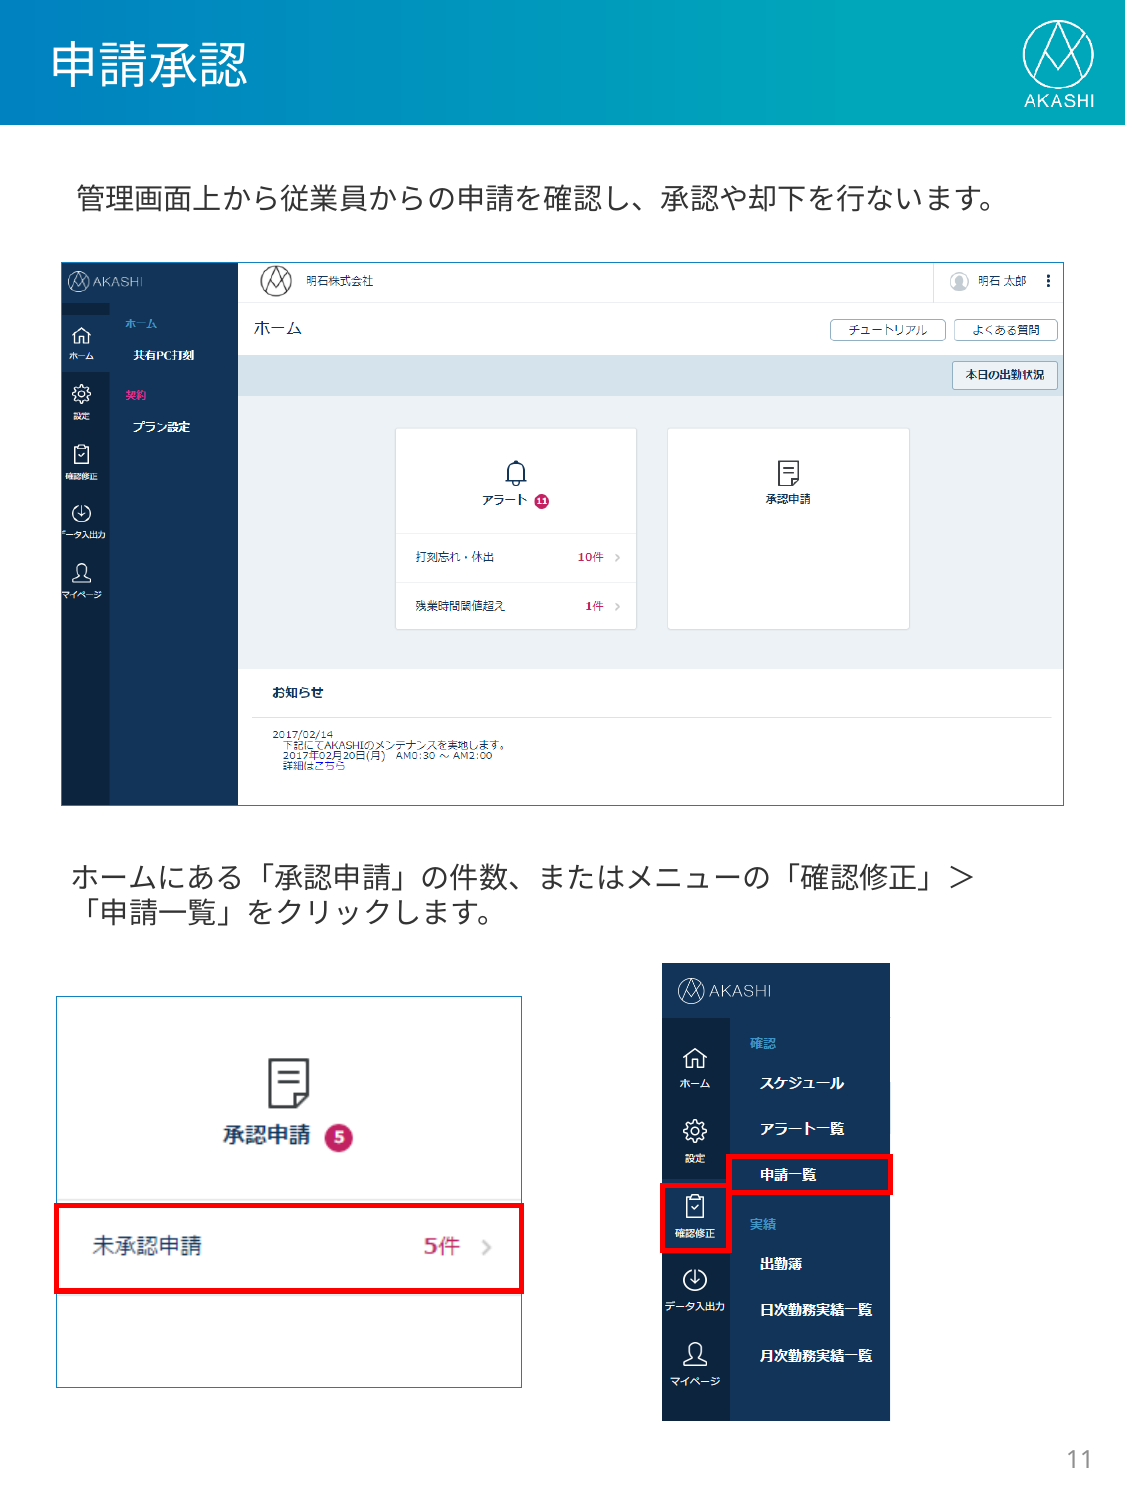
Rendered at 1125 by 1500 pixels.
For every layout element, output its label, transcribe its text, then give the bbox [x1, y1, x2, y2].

title 申請承認 [33, 0, 1045, 123]
picture [662, 963, 891, 1421]
slide_number 10 [856, 1420, 1110, 1500]
text_box ホームにある「承認申請」の件数、またはメニューの「確認修正」＞「申請一覧」をクリックします。 [56, 852, 1027, 937]
picture [56, 996, 522, 1388]
text_box 管理画面上から従業員からの申請を確認し、承認や却下を行ないます。 [61, 172, 1069, 223]
picture [61, 262, 1064, 806]
picture [1045, 9, 1103, 117]
